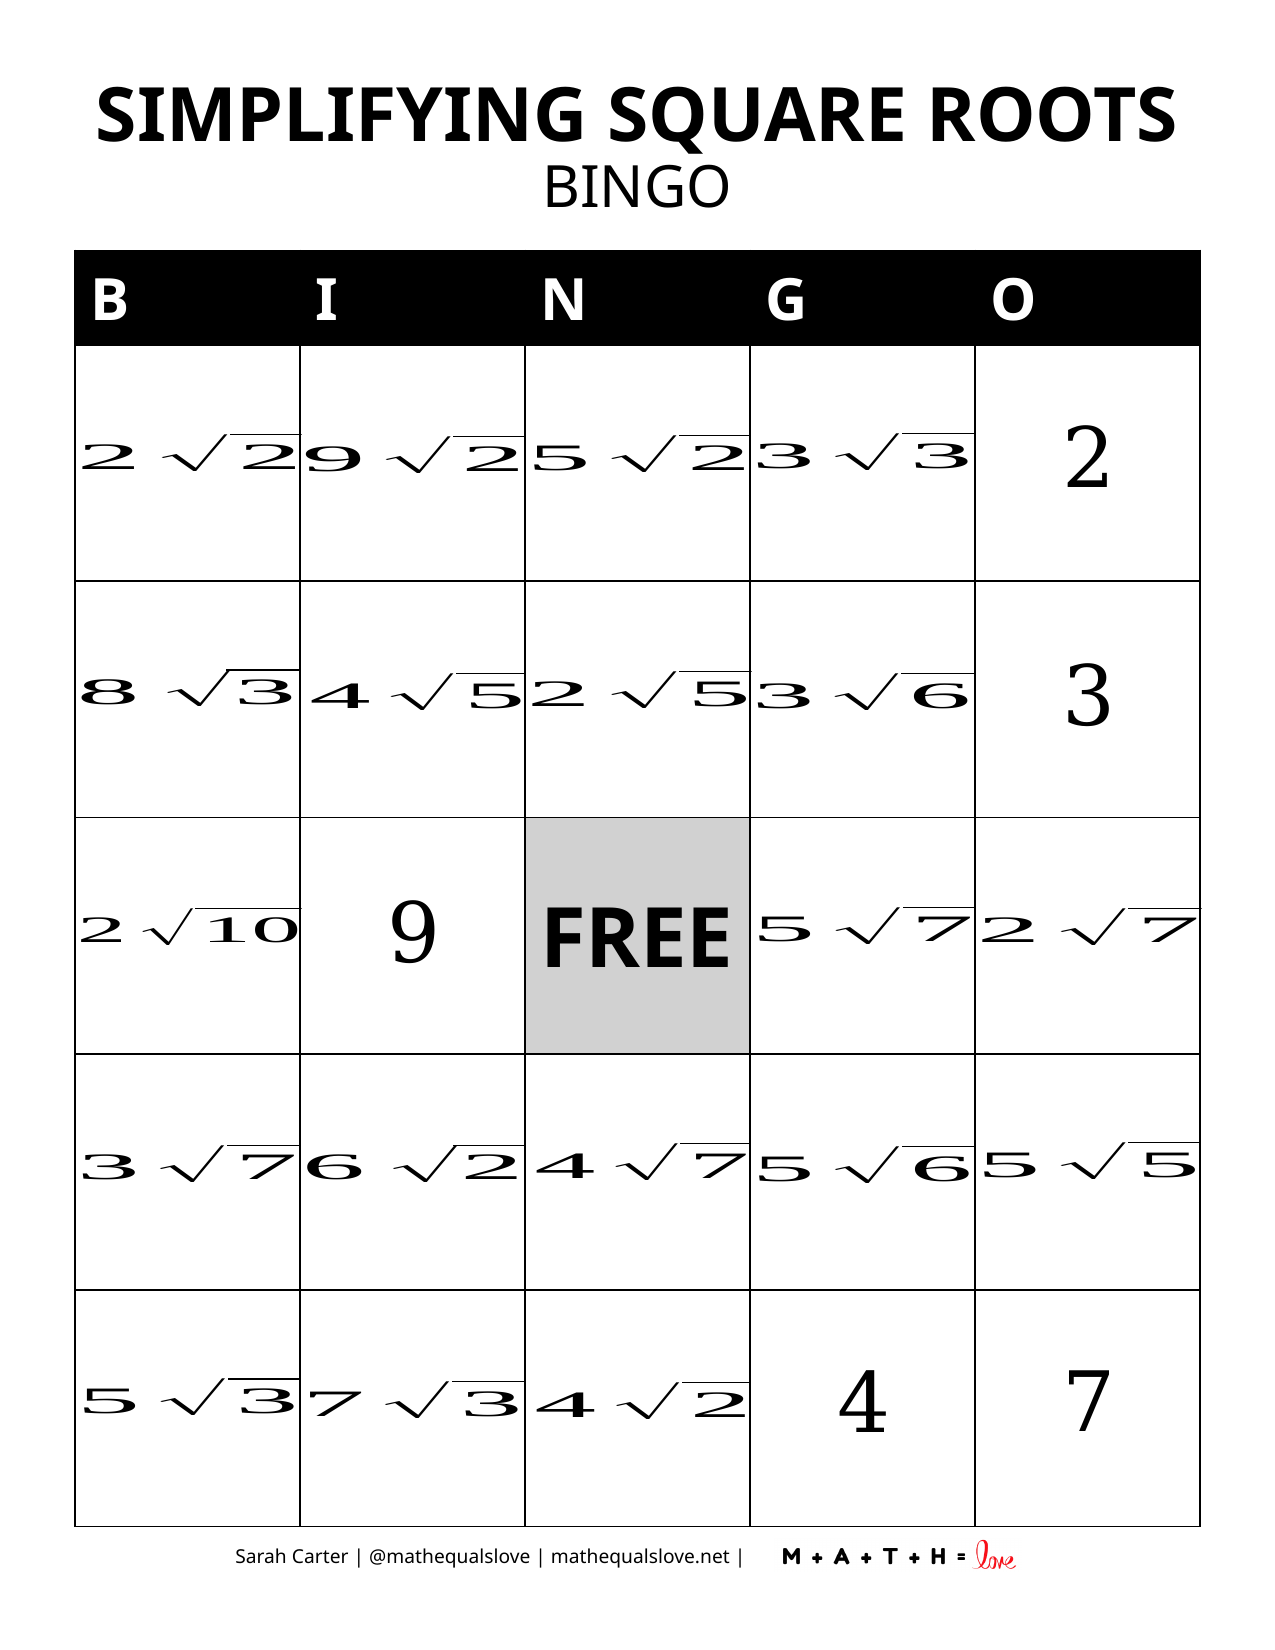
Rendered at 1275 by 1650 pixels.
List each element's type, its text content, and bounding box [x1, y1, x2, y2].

table_cell [976, 1055, 1199, 1289]
table_cell [526, 582, 749, 817]
table_header G [751, 251, 974, 344]
table_cell [301, 1291, 524, 1526]
table_cell [751, 1291, 974, 1375]
table_cell [301, 582, 524, 817]
table_cell [751, 1055, 974, 1289]
table_cell [976, 716, 1199, 817]
table_cell [76, 818, 299, 1053]
table_cell [751, 818, 974, 1053]
table_cell [976, 1422, 1199, 1526]
table_cell [976, 346, 1199, 430]
text_box 9 [300, 906, 528, 954]
table_cell [526, 1055, 749, 1289]
table_cell [301, 818, 524, 906]
table_cell [526, 346, 749, 580]
text_box BINGO [74, 165, 1200, 226]
table_header B [76, 251, 299, 344]
table_header I [301, 251, 524, 344]
text_box SIMPLIFYING SQUARE ROOTS [74, 59, 1200, 165]
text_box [220, 1535, 1055, 1576]
table_cell [976, 582, 1199, 668]
text_box 2 [975, 430, 1203, 478]
table_cell [751, 582, 974, 817]
text_box 7 [975, 1374, 1203, 1422]
text_box 4 [750, 1375, 978, 1423]
table_header O [976, 251, 1199, 344]
table_cell [976, 818, 1199, 1053]
table_cell [76, 582, 299, 817]
table_cell [526, 1291, 749, 1526]
table_cell FREE [526, 818, 749, 1053]
table_cell [976, 478, 1199, 580]
table_cell [76, 1055, 299, 1289]
table_cell [301, 1055, 524, 1289]
table_cell [76, 1291, 299, 1526]
table_cell [751, 346, 974, 580]
table_cell [751, 1423, 974, 1526]
text_box 3 [975, 668, 1203, 716]
table_cell [301, 954, 524, 1053]
table_cell [976, 1291, 1199, 1374]
table_header N [526, 251, 749, 344]
table_cell [76, 346, 299, 580]
table_cell [301, 346, 524, 580]
